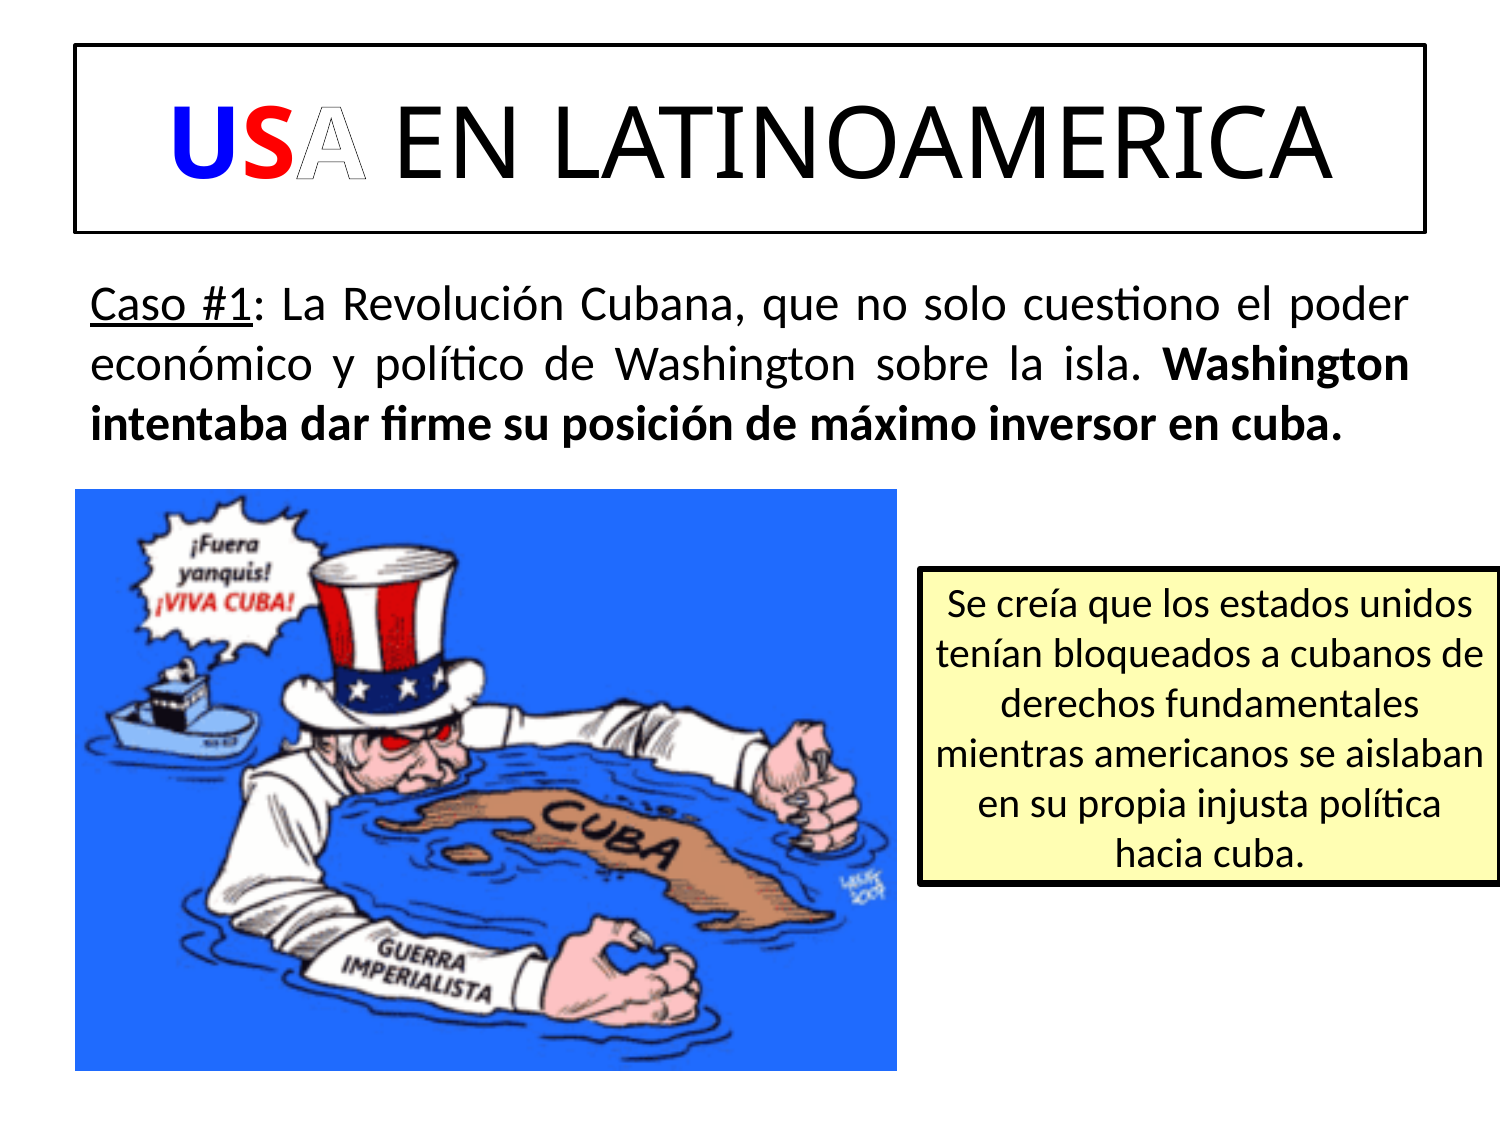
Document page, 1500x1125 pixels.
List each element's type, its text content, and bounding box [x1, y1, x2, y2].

picture [74, 489, 897, 1071]
title USA EN LATINOAMERICA [75, 45, 1425, 233]
list Caso #1: La Revolución Cubana, que no solo cuestiono el poder económico y político de Washington sobre la isla. Washington intentaba dar firme su posición de máximo inversor en cuba. [75, 262, 1425, 1005]
text_box Se creía que los estados unidos tenían bloqueados a cubanos de derechos fundamentales mientras americanos se aislaban en su propia injusta política hacia cuba. [920, 568, 1500, 884]
